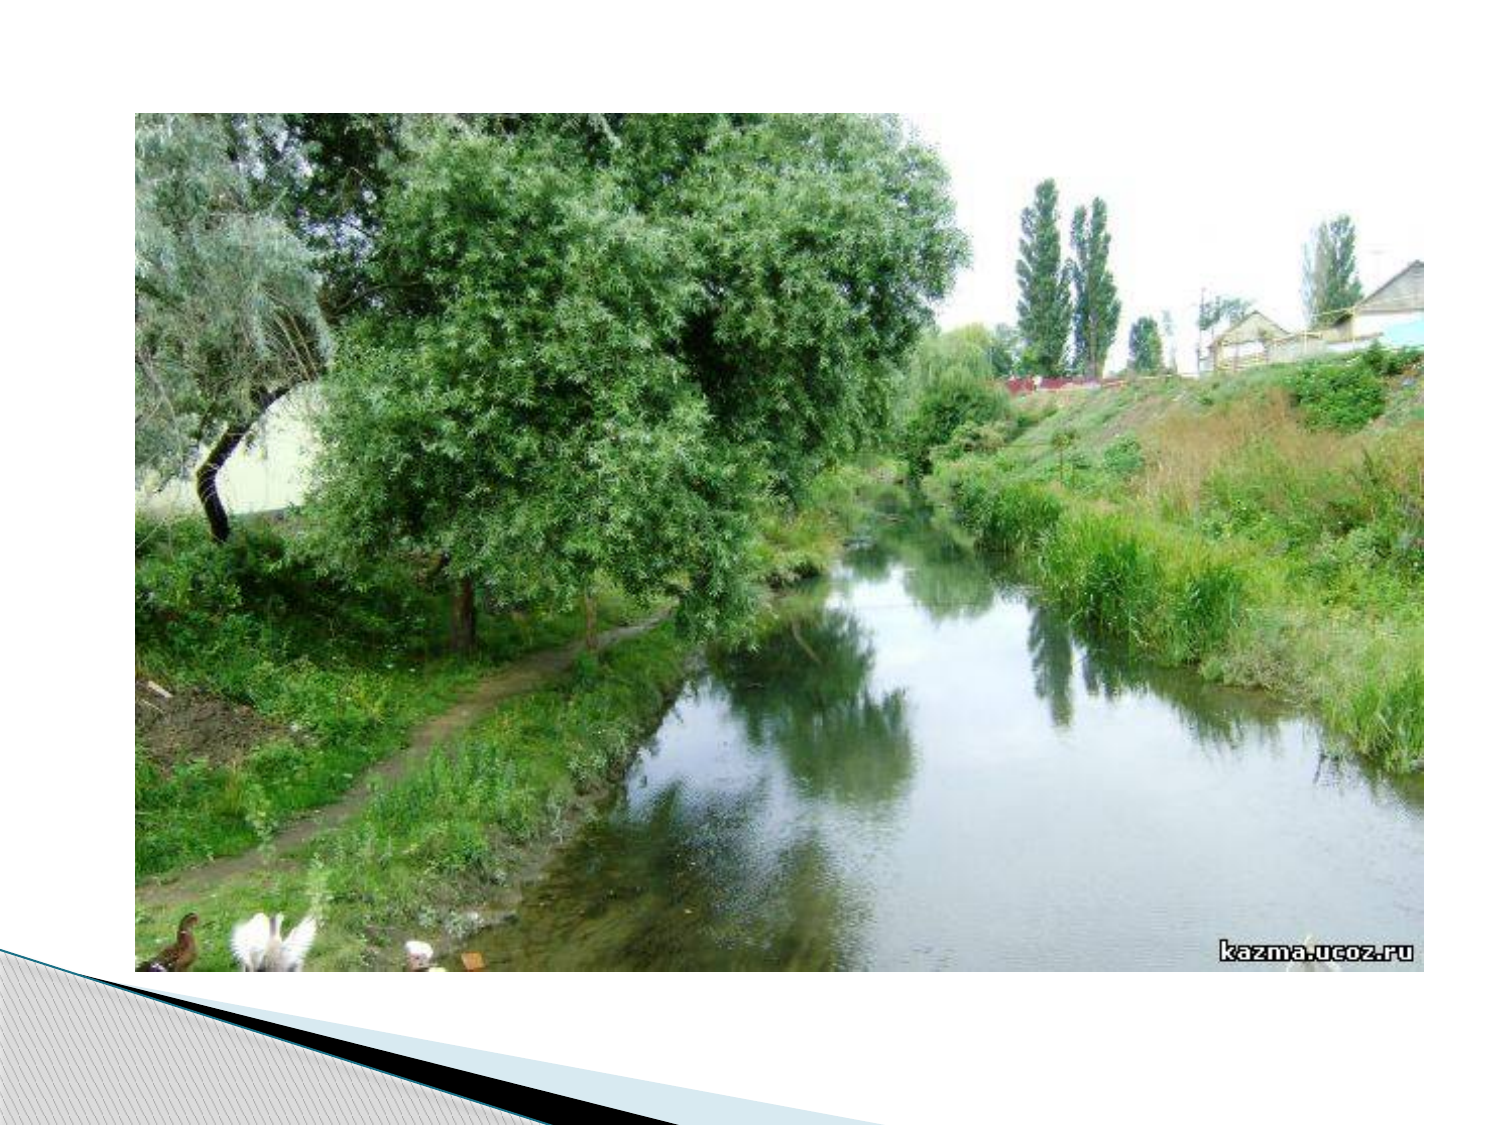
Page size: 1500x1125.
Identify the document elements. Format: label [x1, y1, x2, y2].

picture [135, 113, 1424, 973]
